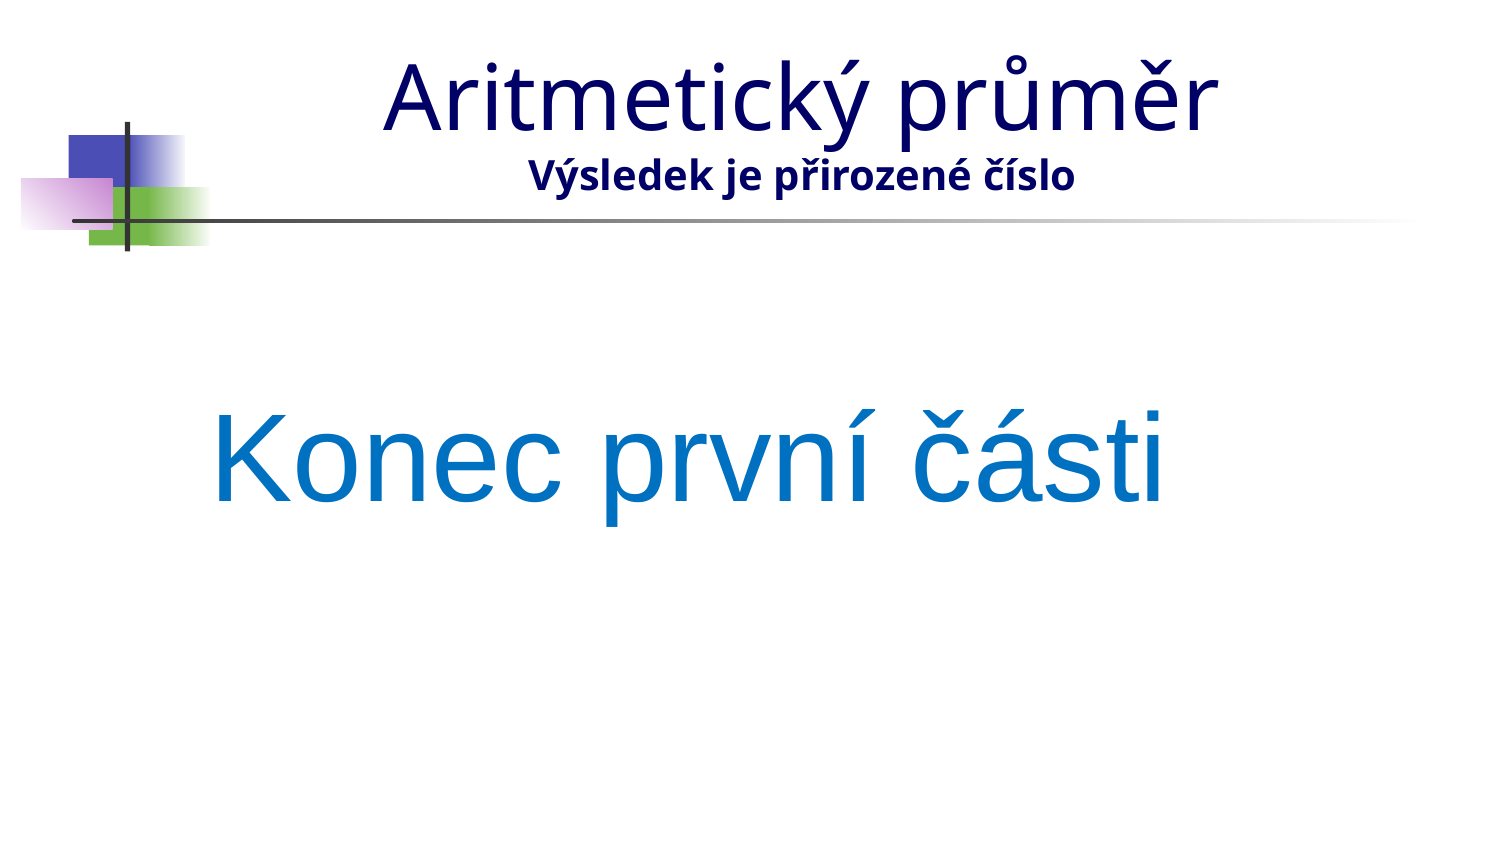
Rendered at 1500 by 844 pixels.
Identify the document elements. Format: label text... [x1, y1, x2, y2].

text_box Konec první části [194, 369, 1306, 535]
text_box Aritmetický průměr Výsledek je přirozené číslo [104, 29, 1500, 210]
